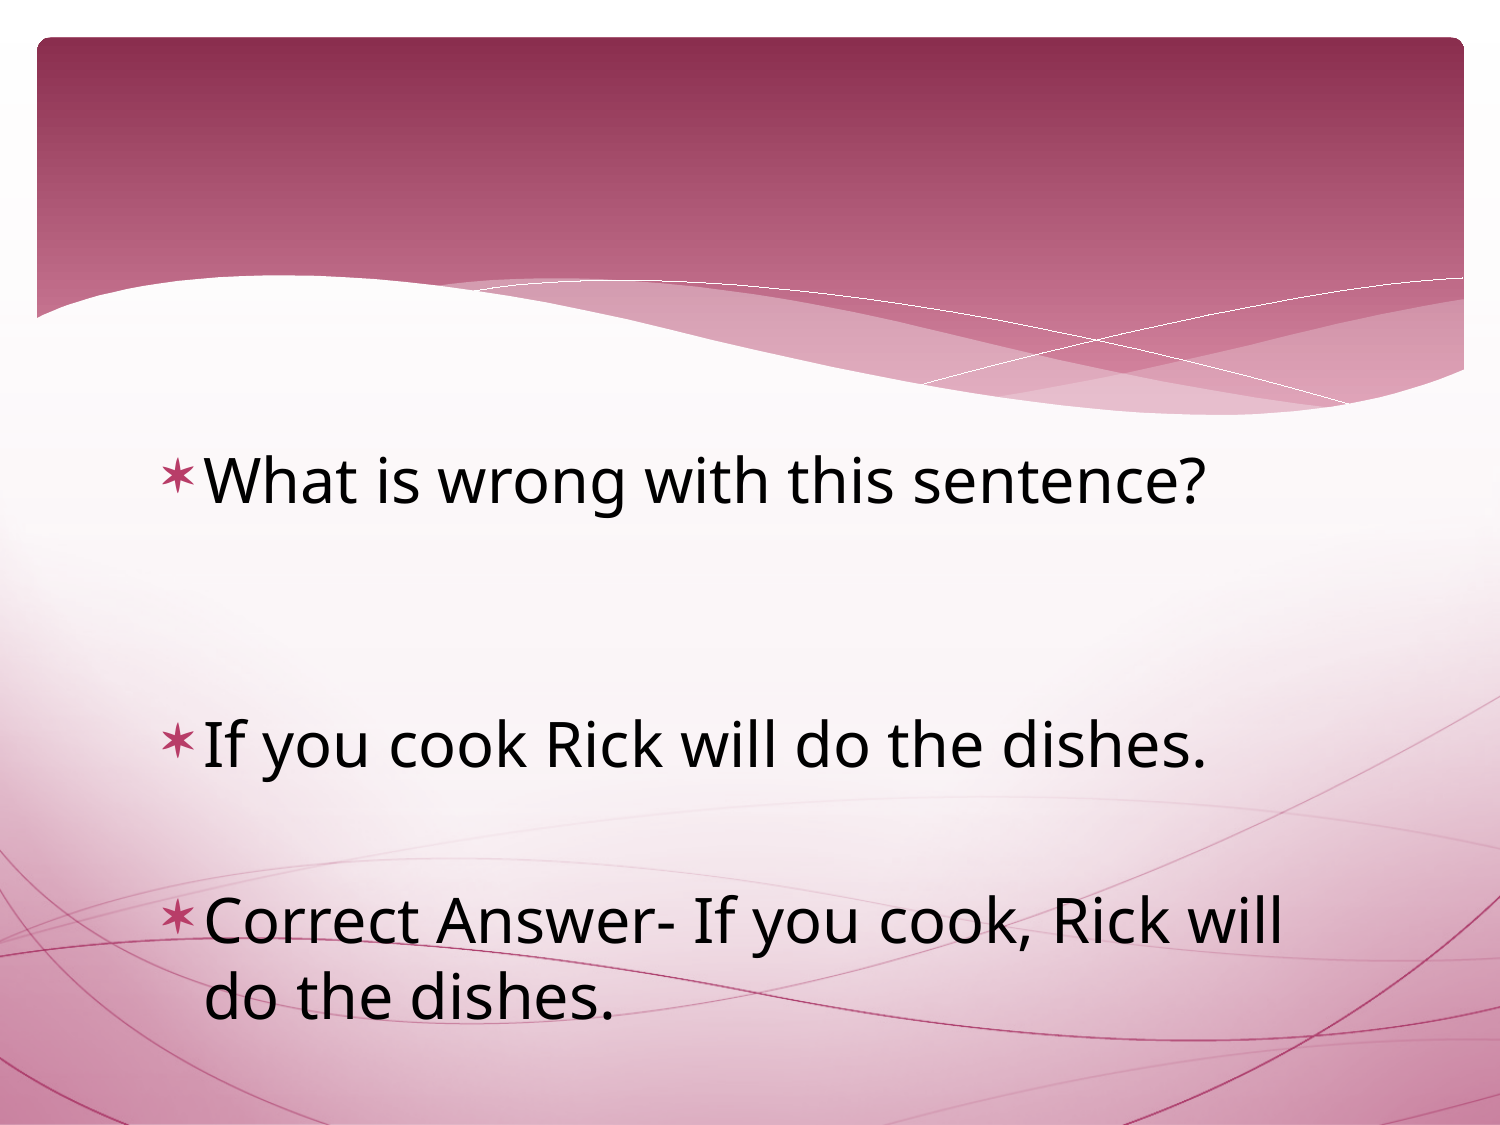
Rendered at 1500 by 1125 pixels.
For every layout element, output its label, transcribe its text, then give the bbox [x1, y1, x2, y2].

list What is wrong with this sentence? If you cook Rick will do the dishes. Correct Answer- If you cook, Rick will do the dishes. [147, 432, 1363, 1047]
